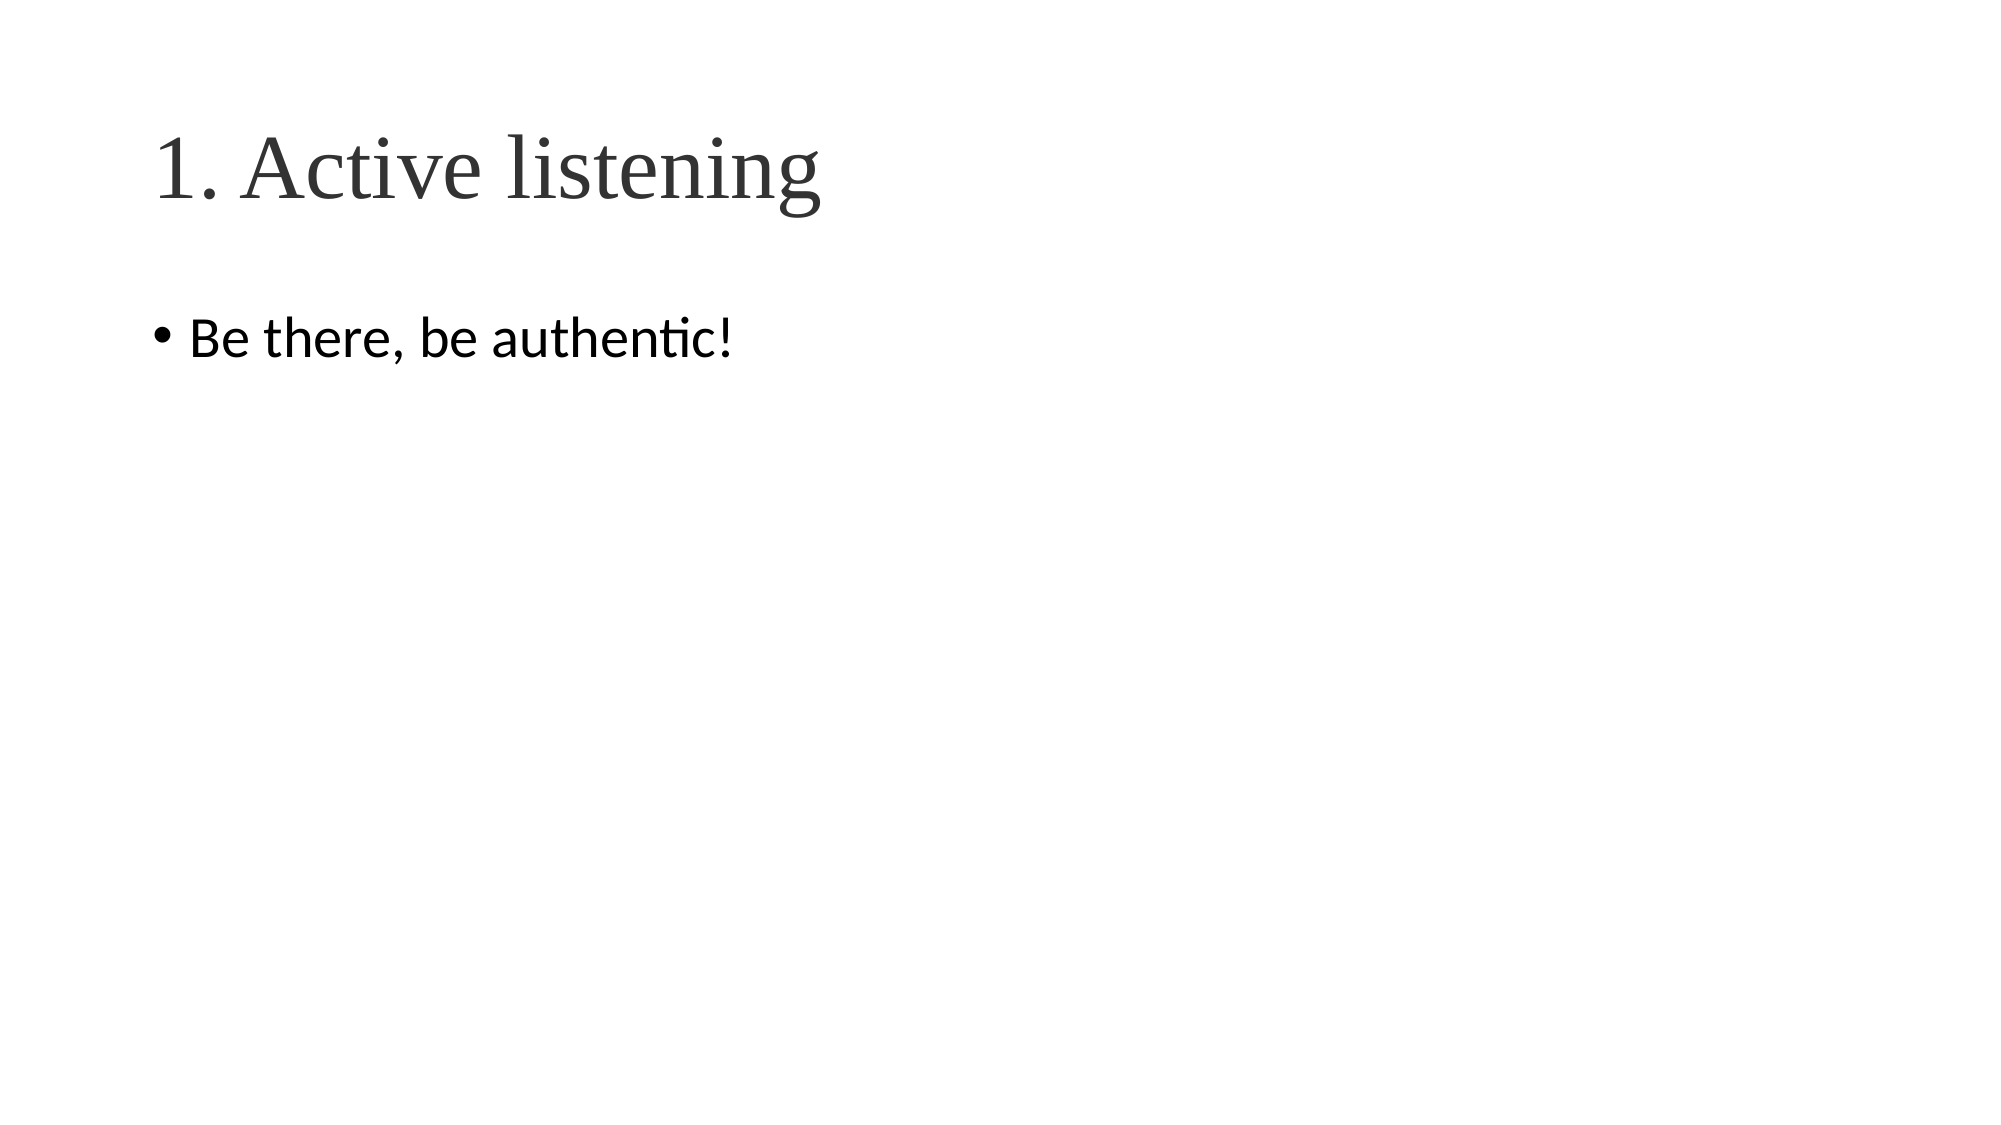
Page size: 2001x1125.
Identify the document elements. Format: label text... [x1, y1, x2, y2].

list Be there, be authentic! [137, 299, 1863, 1014]
title 1. Active listening [137, 59, 1863, 278]
